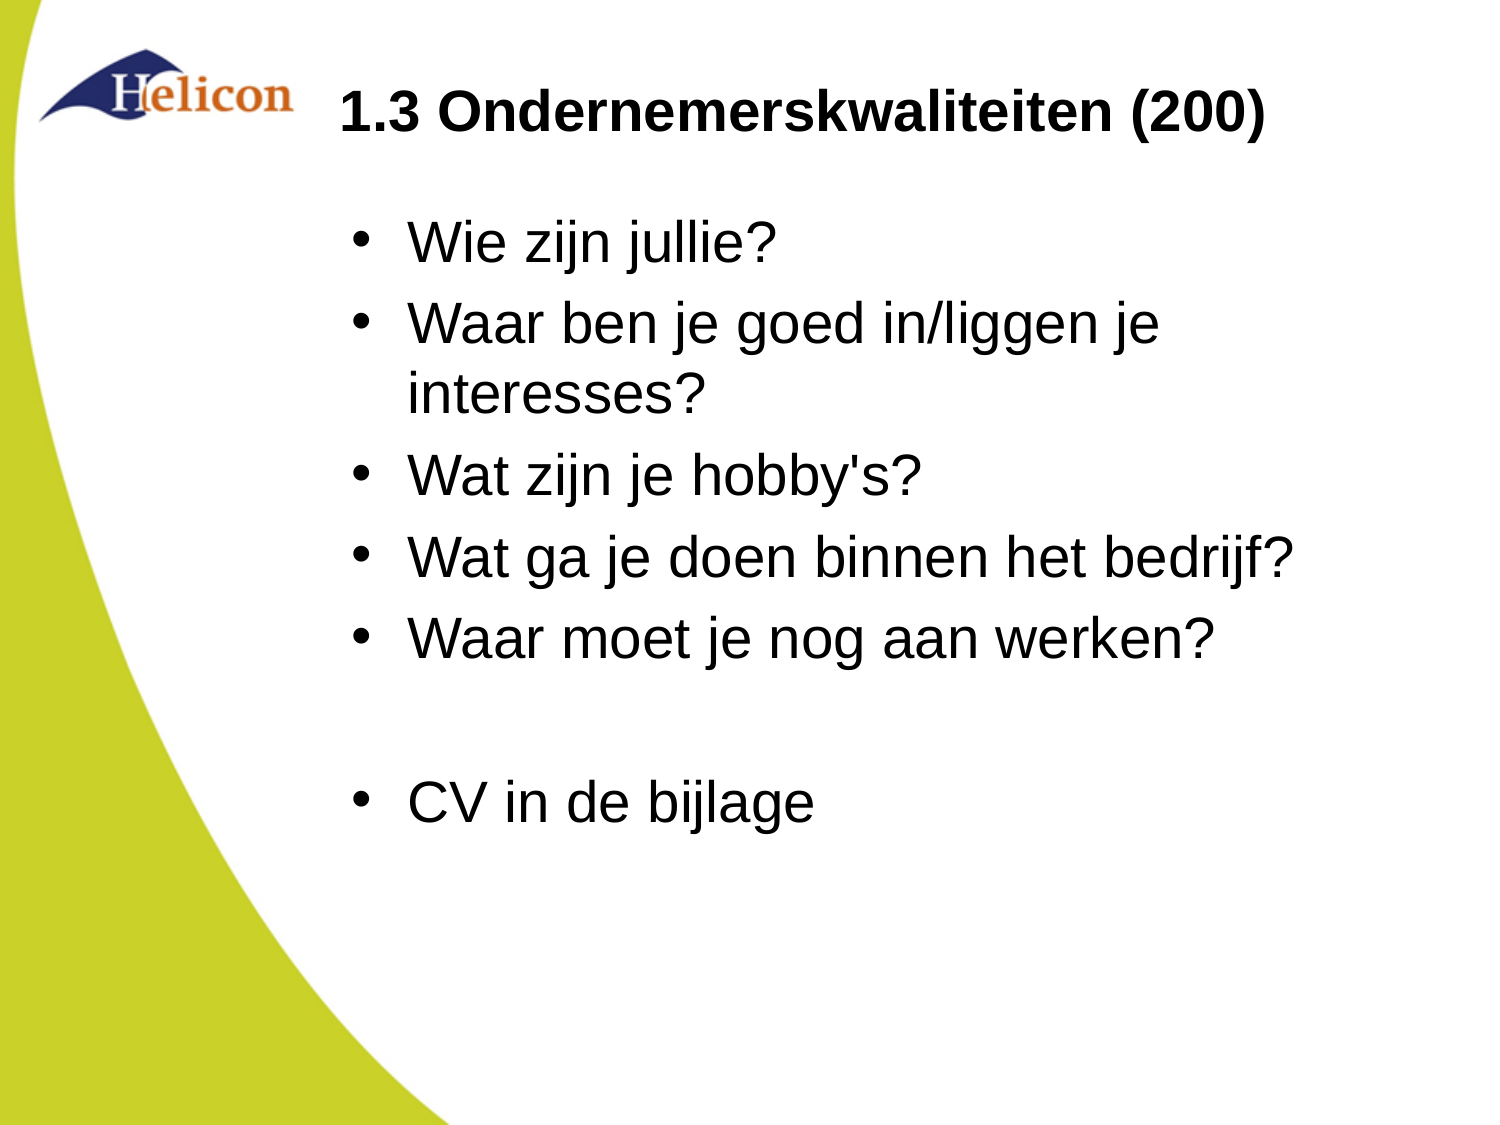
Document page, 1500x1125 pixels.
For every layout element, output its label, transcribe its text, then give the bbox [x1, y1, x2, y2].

title 1.3 Ondernemerskwaliteiten (200) [324, 54, 1415, 161]
picture [0, 0, 1500, 1125]
list Wie zijn jullie? Waar ben je goed in/liggen je interesses? Wat zijn je hobby's? Wat ga je doen binnen het bedrijf? Waar moet je nog aan werken? CV in de bijlage [336, 196, 1425, 1005]
